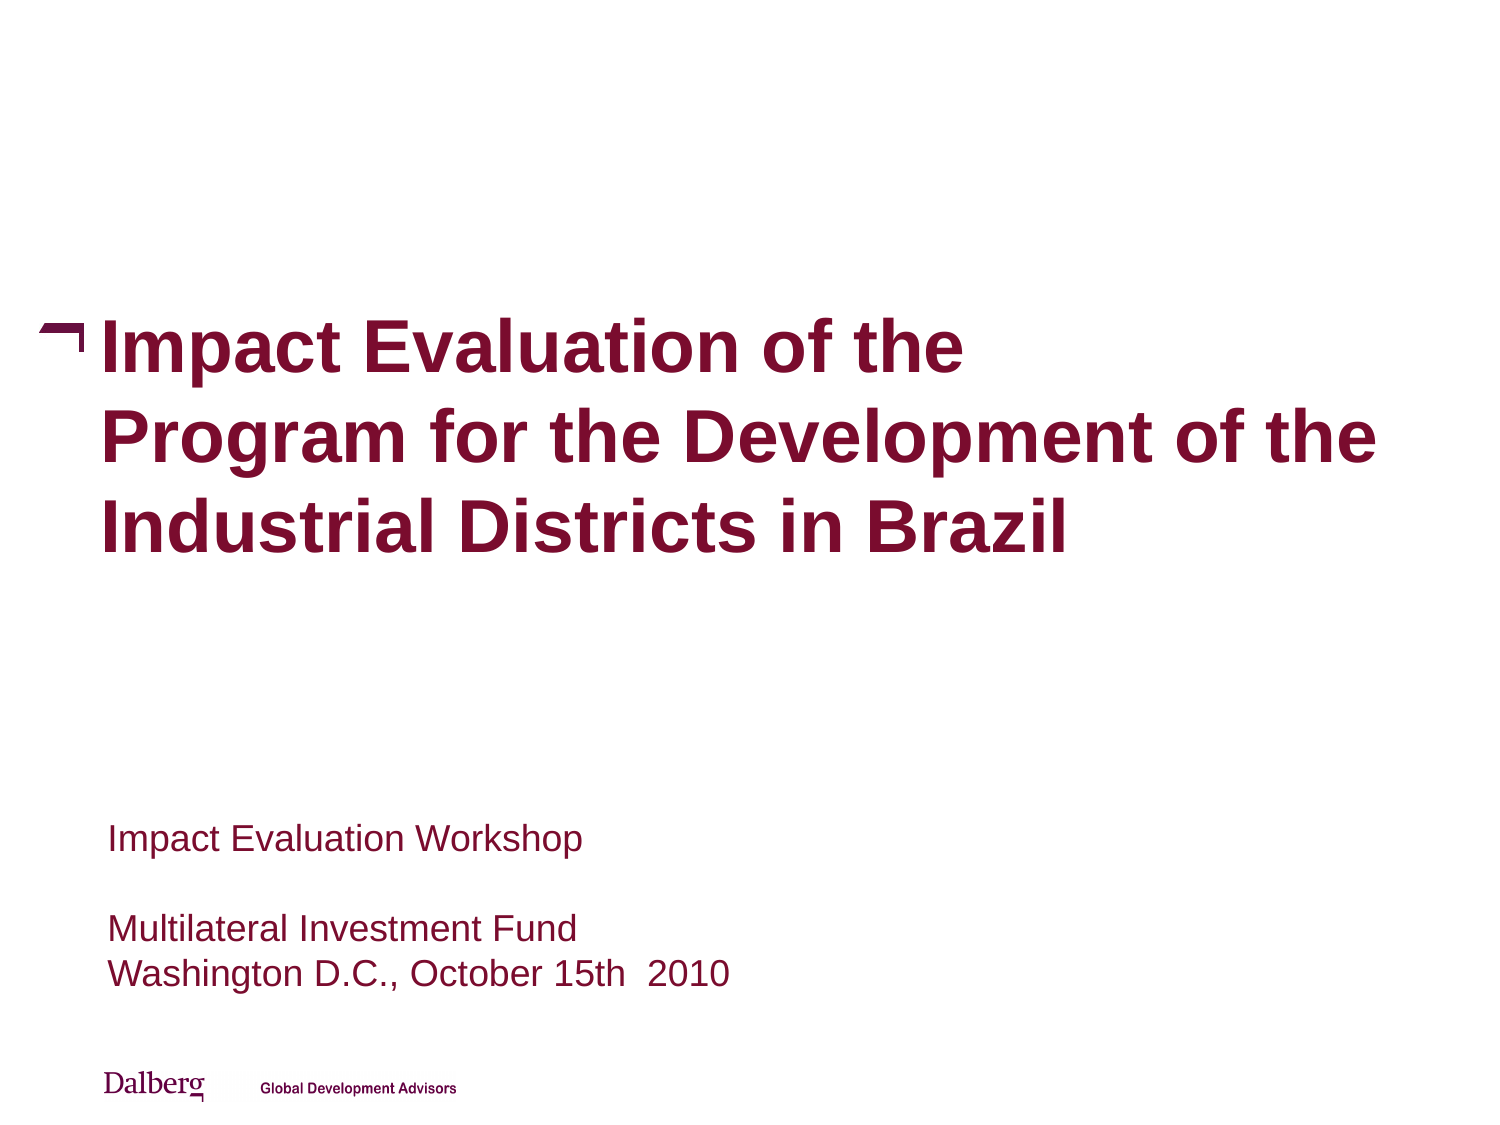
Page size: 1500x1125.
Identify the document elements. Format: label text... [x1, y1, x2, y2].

text_box Impact Evaluation Workshop Multilateral Investment Fund Washington D.C., October 15th 2010 [107, 813, 1403, 995]
picture [104, 1071, 456, 1102]
title Impact Evaluation of the Program for the Development of the Industrial Districts in Brazil [100, 117, 1462, 572]
picture [39, 323, 84, 353]
